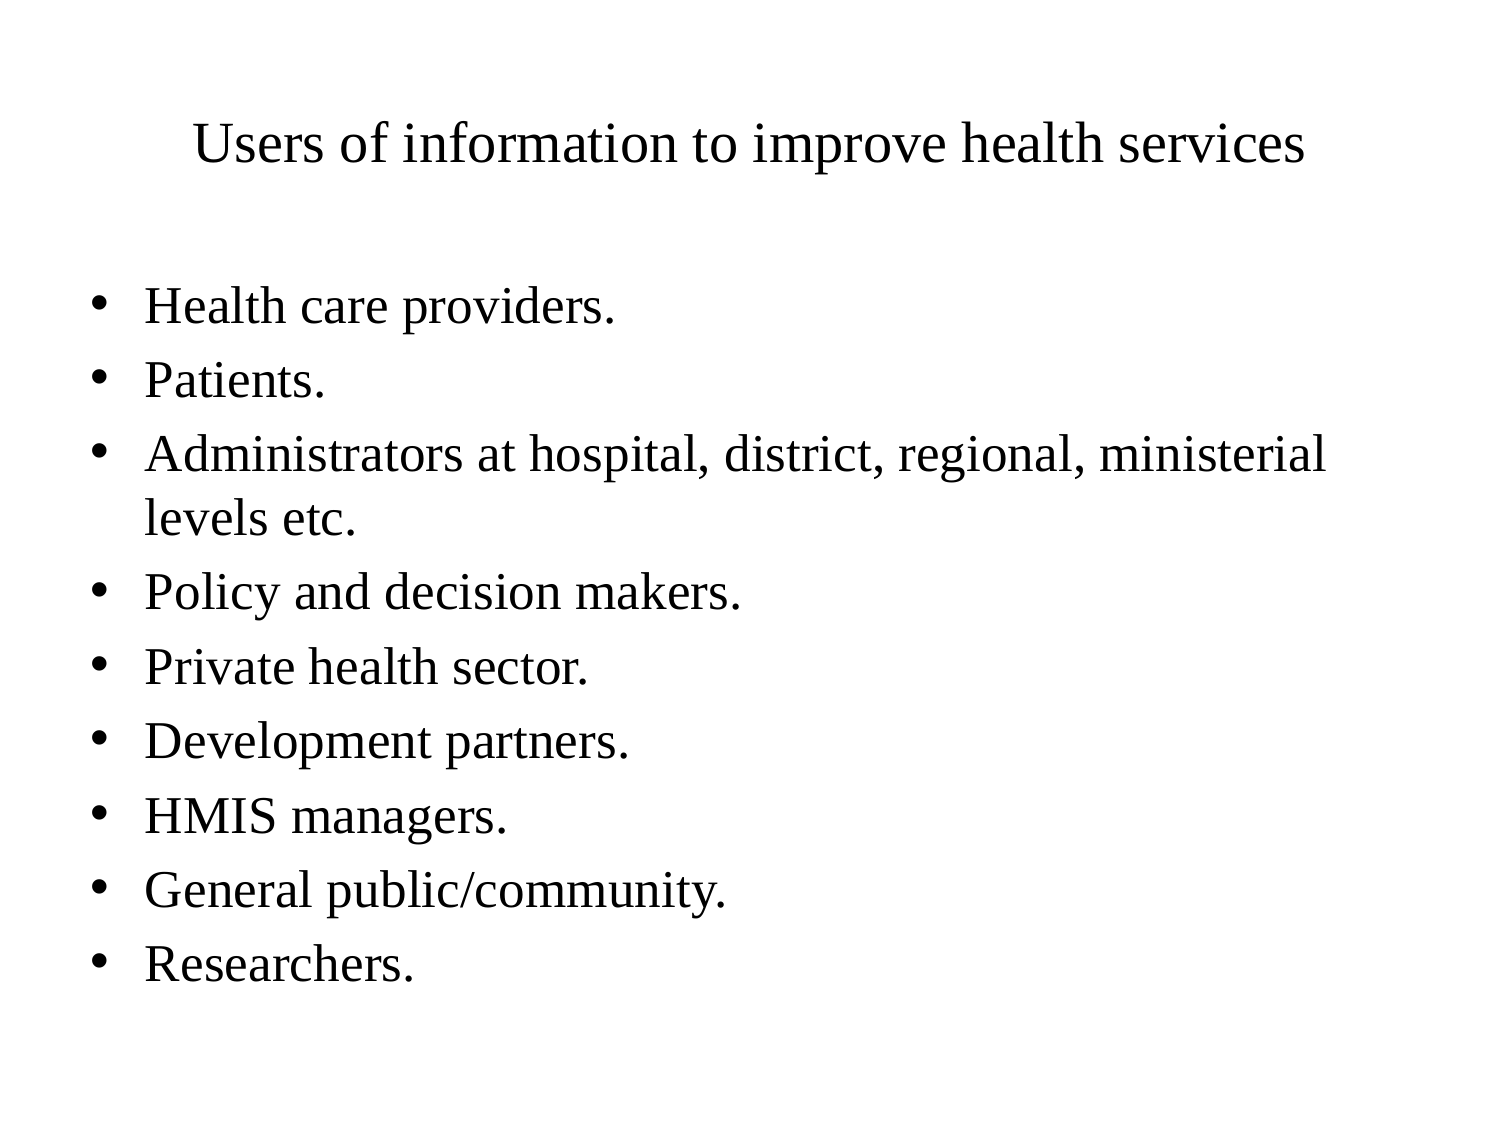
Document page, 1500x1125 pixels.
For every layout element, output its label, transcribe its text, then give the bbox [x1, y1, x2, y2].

list Health care providers. Patients. Administrators at hospital, district, regional, ministerial levels etc. Policy and decision makers. Private health sector. Development partners. HMIS managers. General public/community. Researchers. [75, 262, 1425, 1005]
title Users of information to improve health services [75, 45, 1425, 233]
